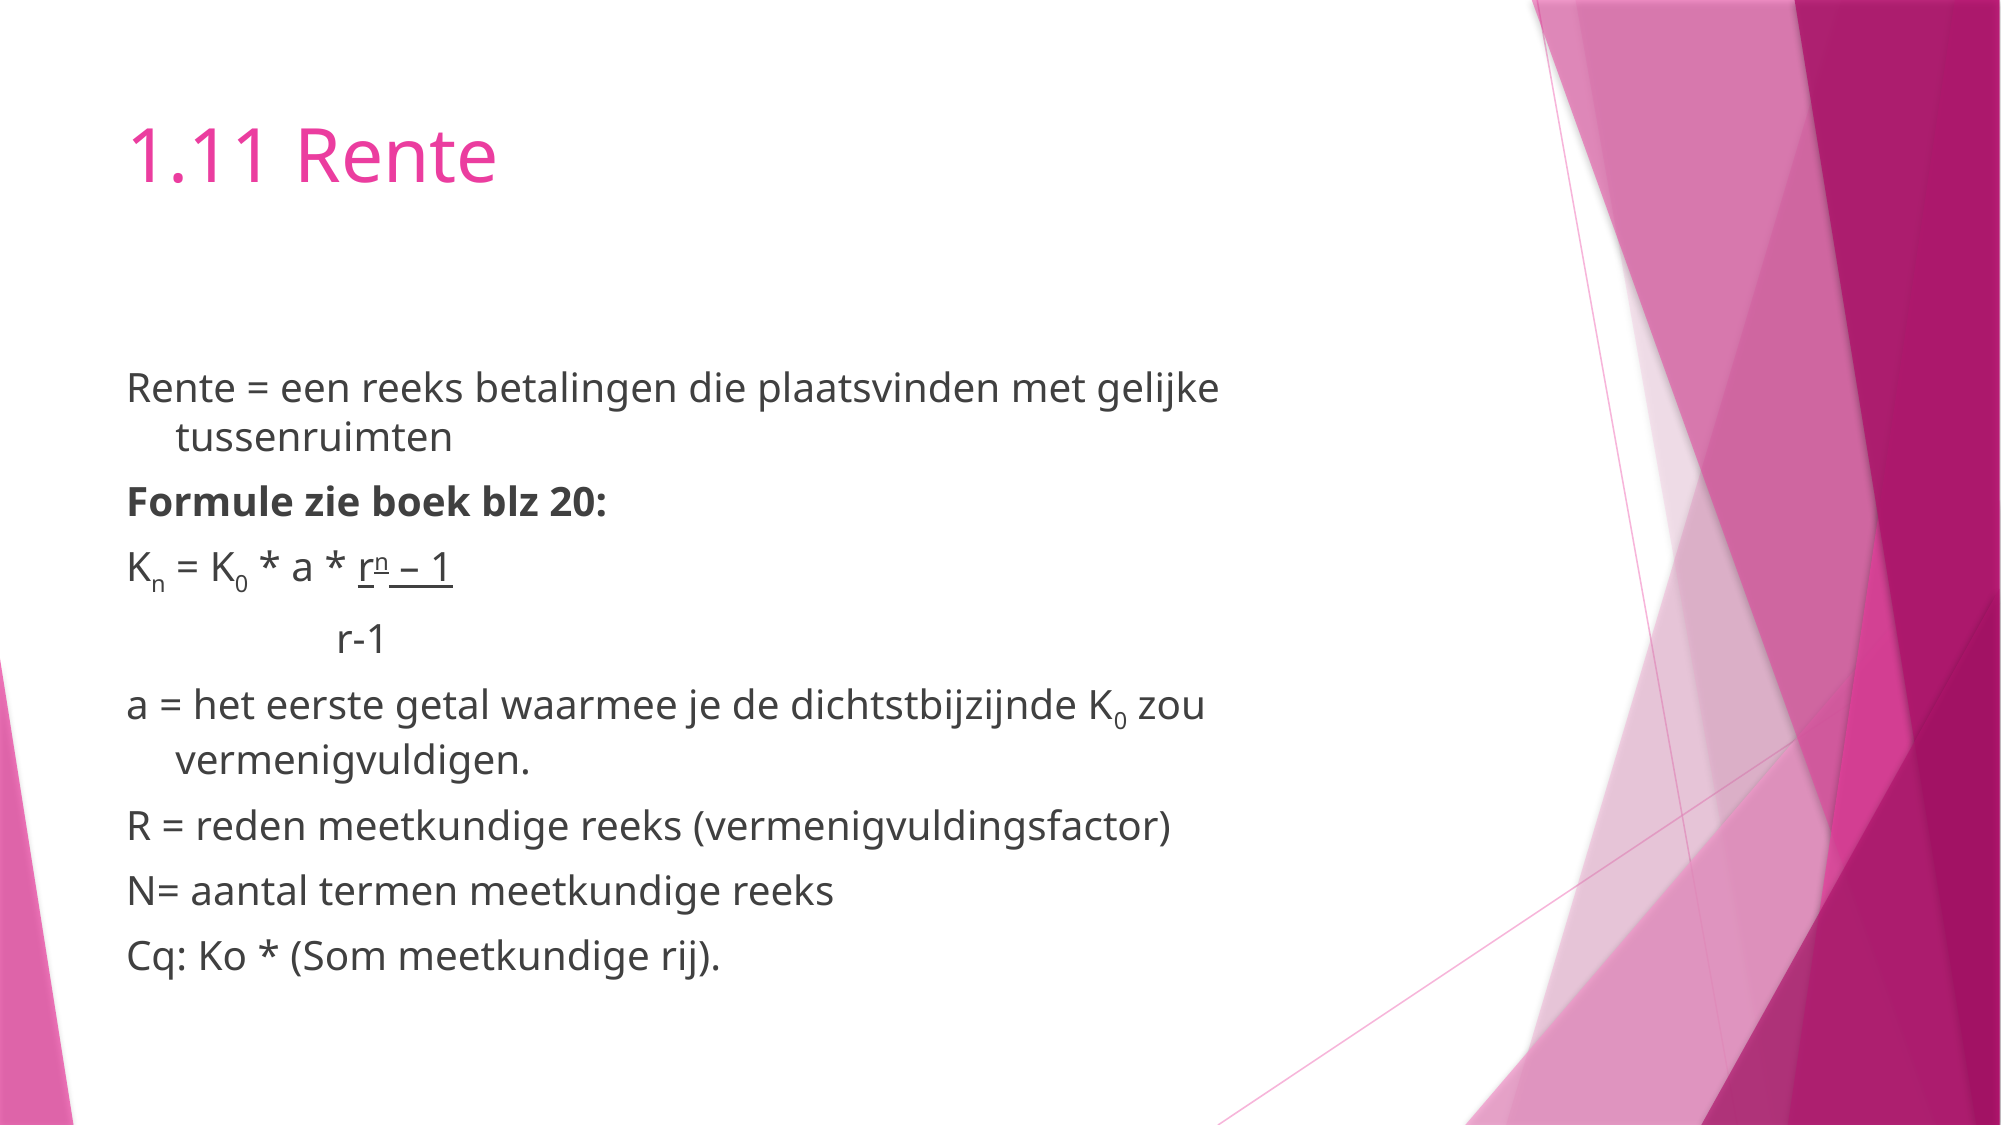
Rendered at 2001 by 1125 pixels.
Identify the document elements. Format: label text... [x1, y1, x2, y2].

title 1.11 Rente [111, 99, 1522, 317]
list Rente = een reeks betalingen die plaatsvinden met gelijke tussenruimten Formule zie boek blz 20: Kn = K0 * a * rn – 1 r-1 a = het eerste getal waarmee je de dichtstbijzijnde K0 zou vermenigvuldigen. R = reden meetkundige reeks (vermenigvuldingsfactor) N= aantal termen meetkundige reeks Cq: Ko * (Som meetkundige rij). [111, 354, 1522, 992]
